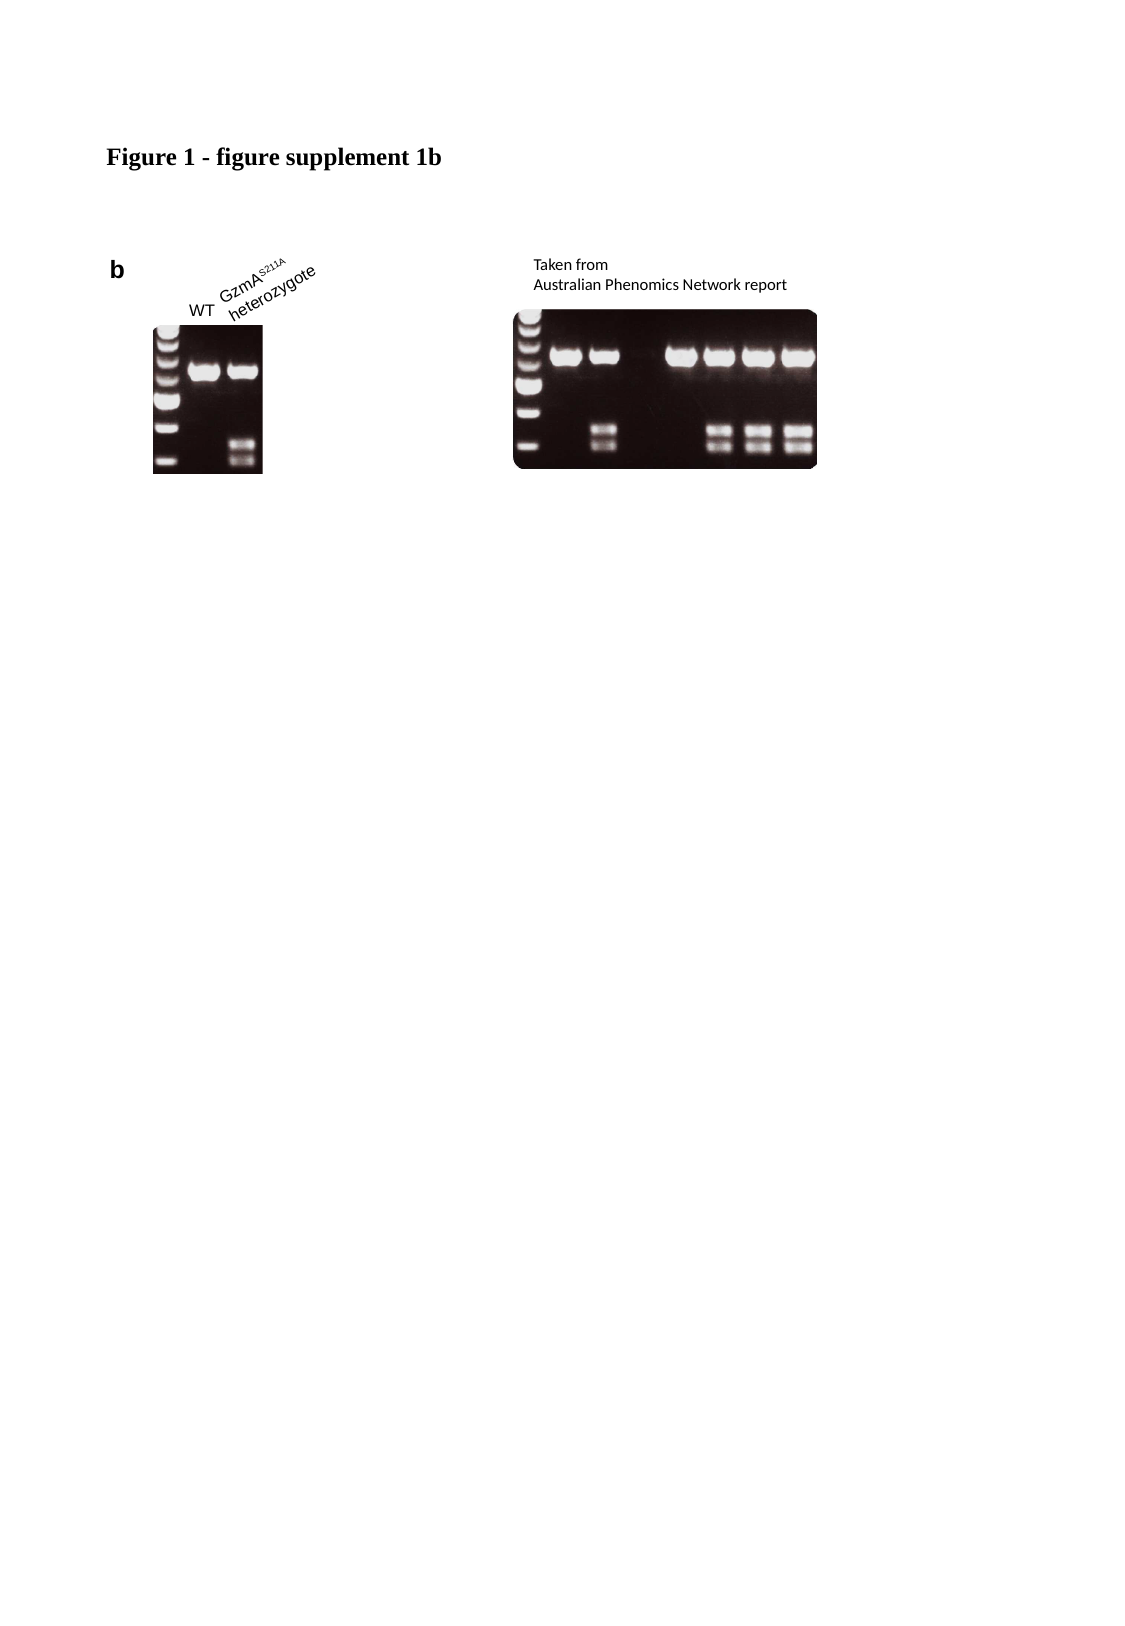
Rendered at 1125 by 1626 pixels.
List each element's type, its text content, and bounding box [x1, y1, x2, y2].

text_box GzmAS211A heterozygote [198, 228, 336, 325]
text_box Figure 1 - figure supplement 1b [91, 133, 458, 178]
text_box WT [174, 292, 231, 325]
picture [153, 325, 263, 474]
text_box b [94, 246, 140, 291]
picture [512, 309, 817, 469]
text_box Taken from Australian Phenomics Network report [518, 245, 803, 301]
